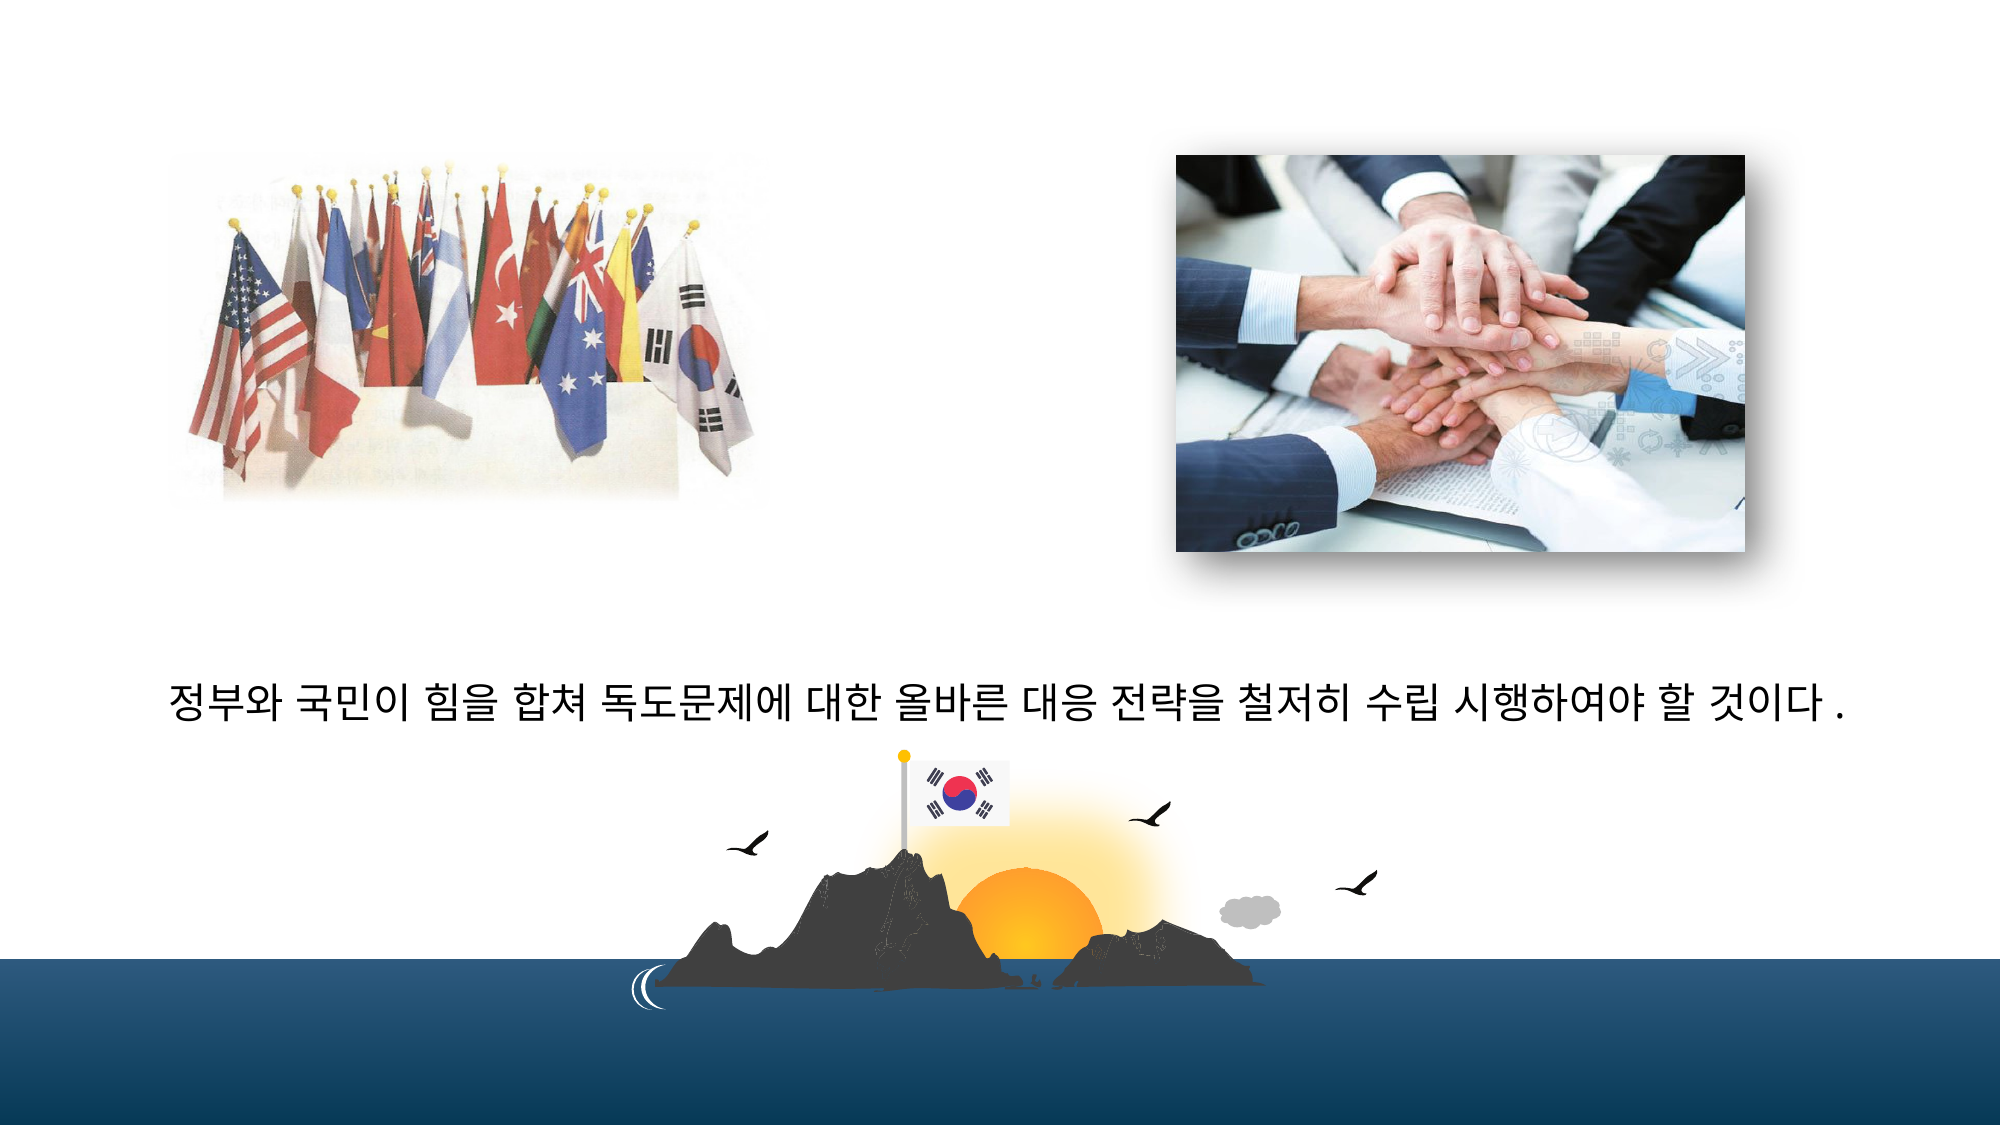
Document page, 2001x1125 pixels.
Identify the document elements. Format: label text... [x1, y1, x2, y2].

picture [168, 152, 770, 511]
text_box 정부와 국민이 힘을 합쳐 독도문제에 대한 올바른 대응 전략을 철저히 수립 시행하여야 할 것이다. [153, 453, 1849, 734]
text_box [0, 958, 2000, 1125]
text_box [631, 749, 1378, 1010]
picture [1176, 155, 1745, 552]
